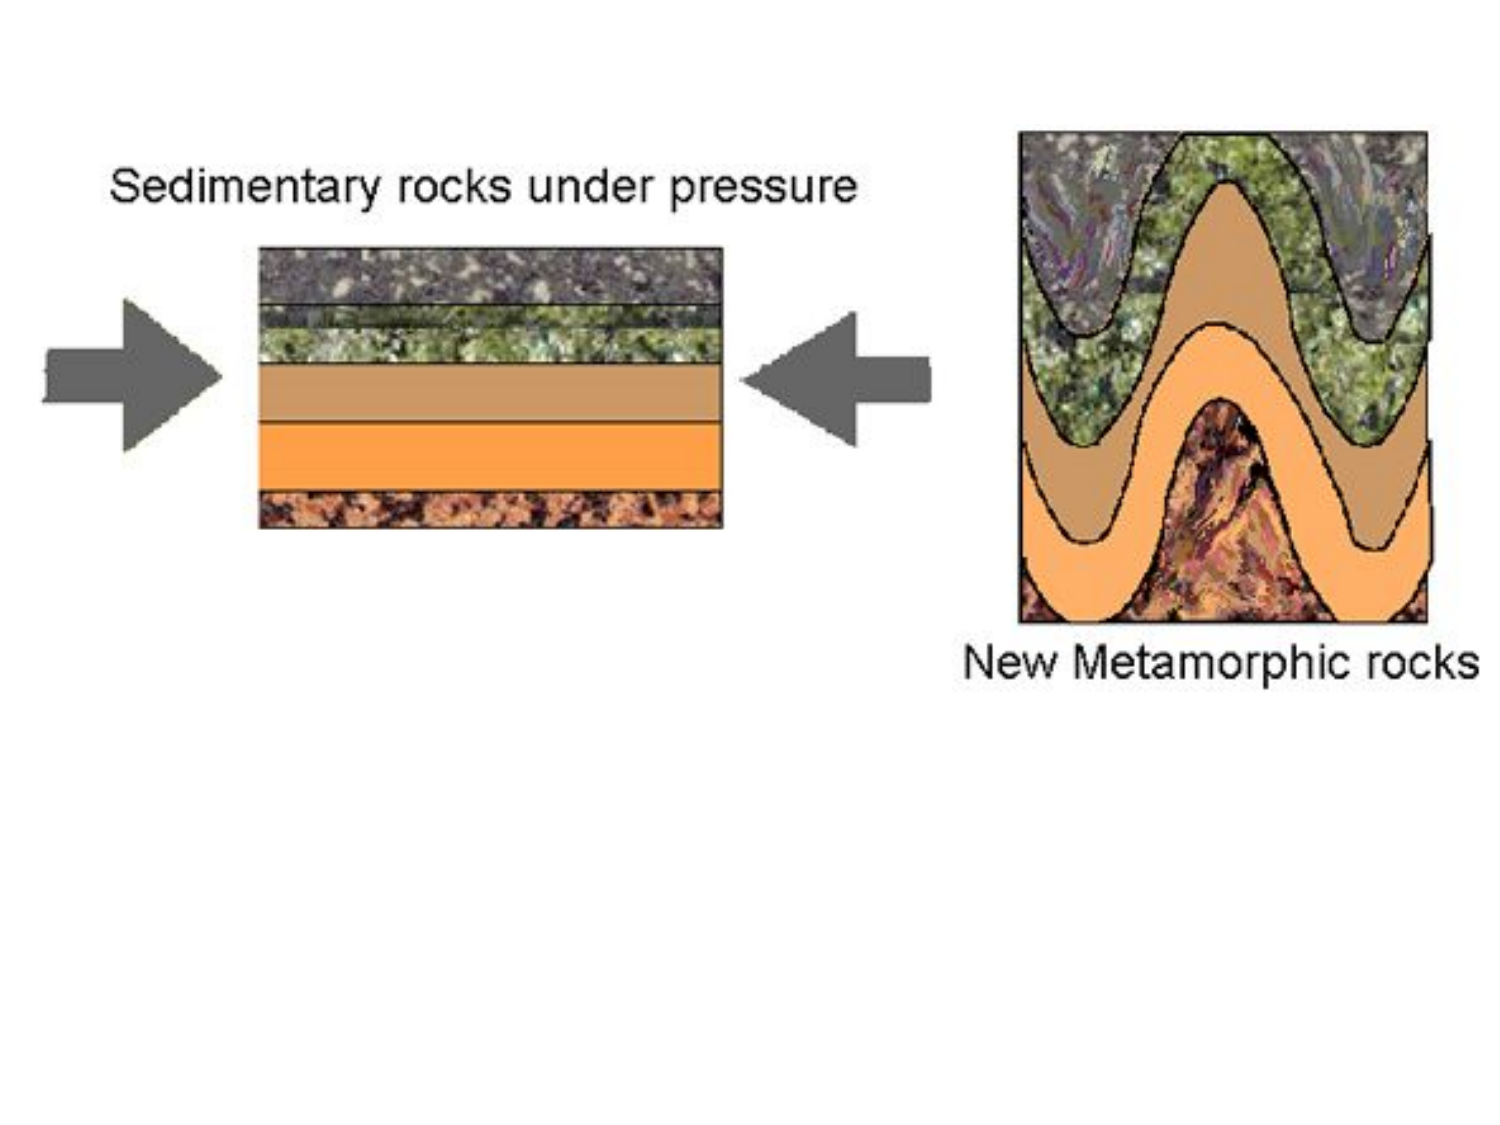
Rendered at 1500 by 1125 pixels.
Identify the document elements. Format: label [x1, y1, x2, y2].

picture [0, 124, 1500, 701]
